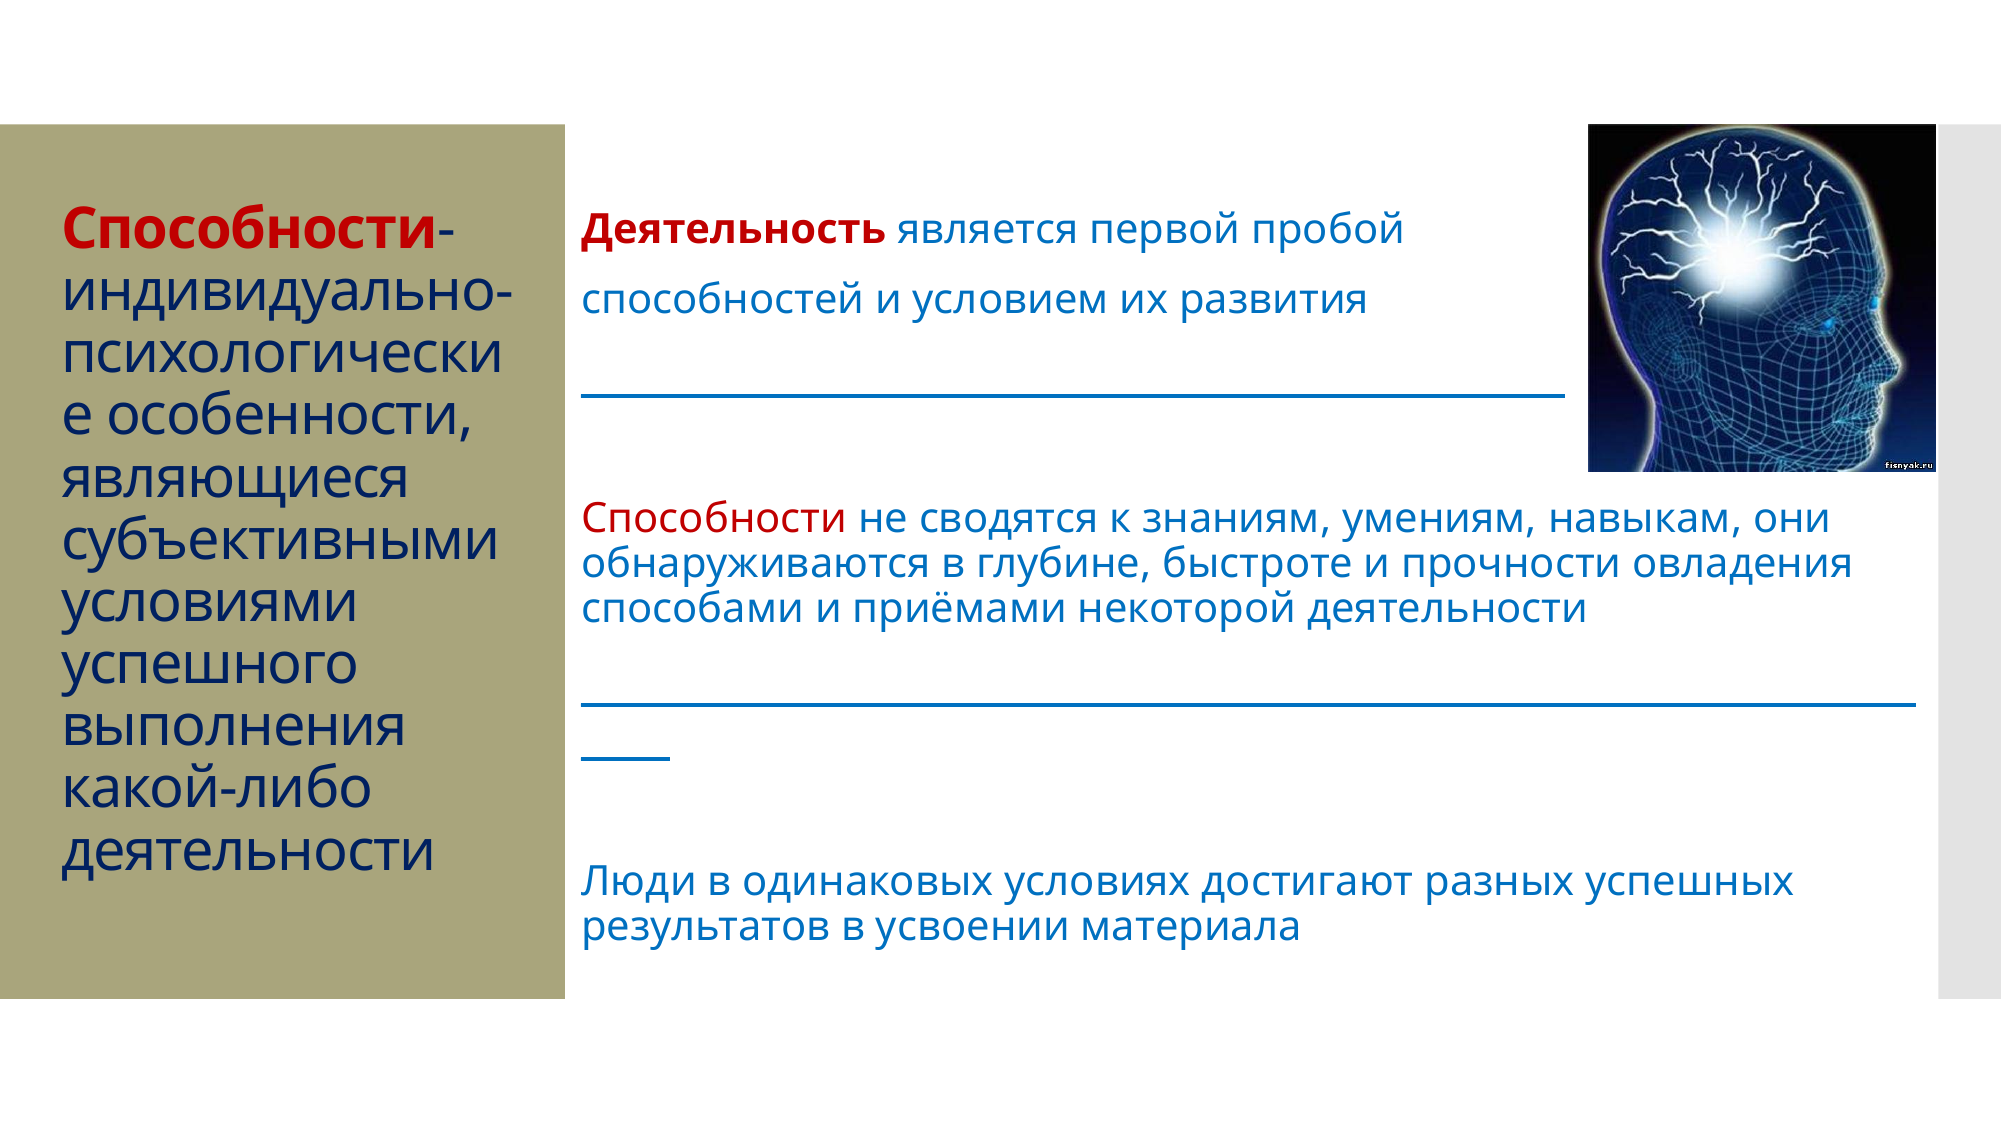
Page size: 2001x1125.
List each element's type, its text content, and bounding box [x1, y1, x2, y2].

title Способности-индивидуально-психологические особенности, являющиеся субъективными условиями успешного выполнения какой-либо деятельности [46, 163, 530, 918]
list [1588, 124, 1936, 472]
list Деятельность является первой пробой способностей и условием их развития ________________________________________________ Способности не сводятся к знаниям, умениям, навыкам, они обнаруживаются в глубине, быстроте и прочности овладения способами и приёмами некоторой деятельности ________________________________________________________________ Люди в одинаковых условиях достигают разных успешных результатов в усвоении материала [566, 124, 1936, 998]
